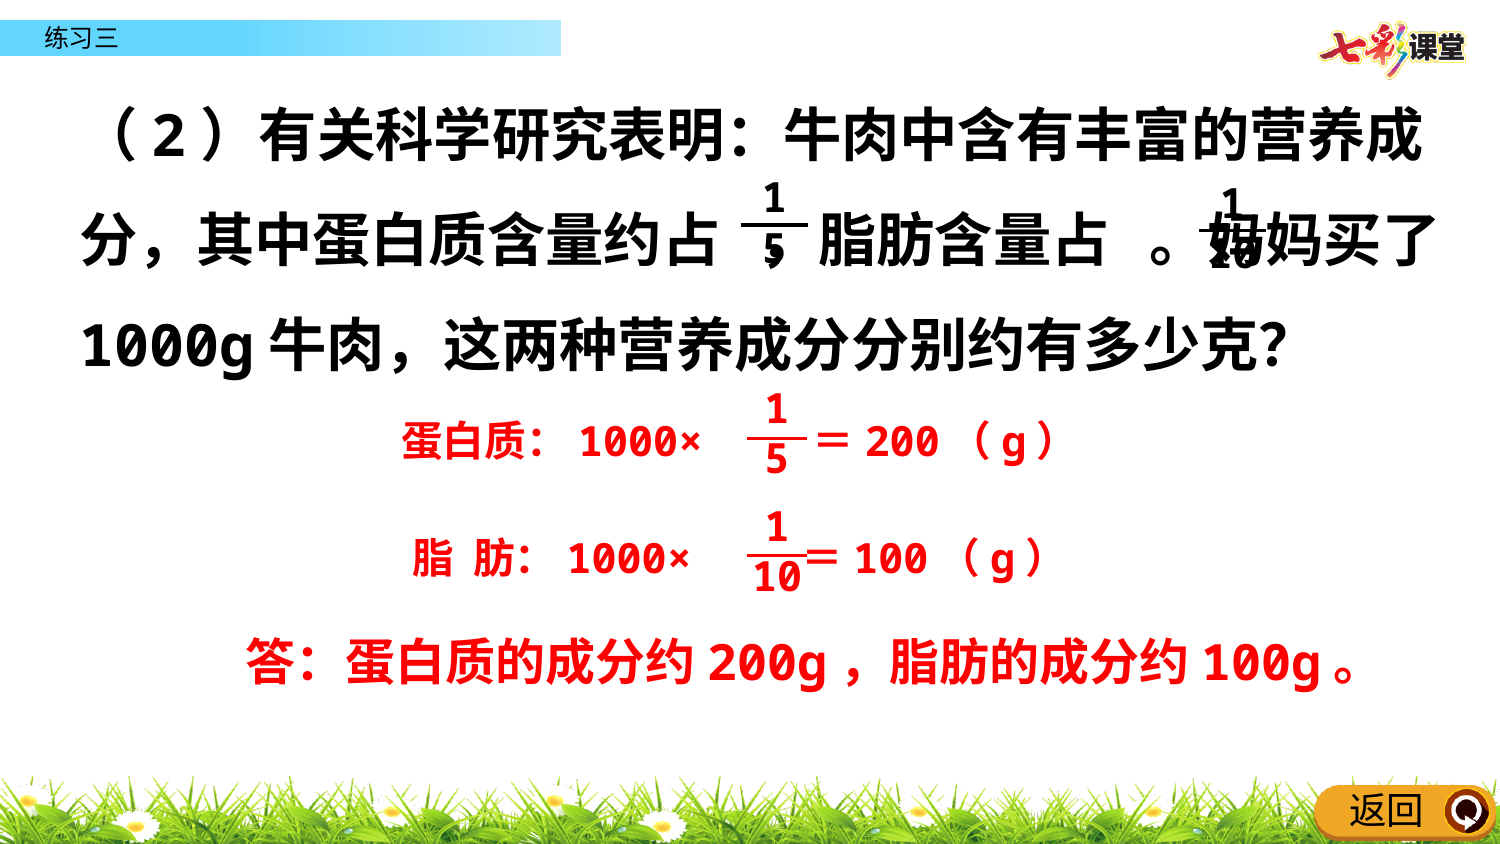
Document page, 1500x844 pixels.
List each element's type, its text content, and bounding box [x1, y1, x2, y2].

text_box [429, 374, 1050, 491]
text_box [429, 492, 1050, 610]
text_box 答：蛋白质的成分约200g，脂肪的成分约100g。 [230, 622, 1398, 698]
picture [1316, 20, 1468, 80]
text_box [1196, 169, 1269, 286]
text_box （2）有关科学研究表明：牛肉中含有丰富的营养成分，其中蛋白质含量约占 ，脂肪含量占 。妈妈买了1000g牛肉，这两种营养成分分别约有多少克？ [64, 55, 1459, 386]
picture [0, 776, 1500, 844]
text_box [740, 163, 809, 281]
